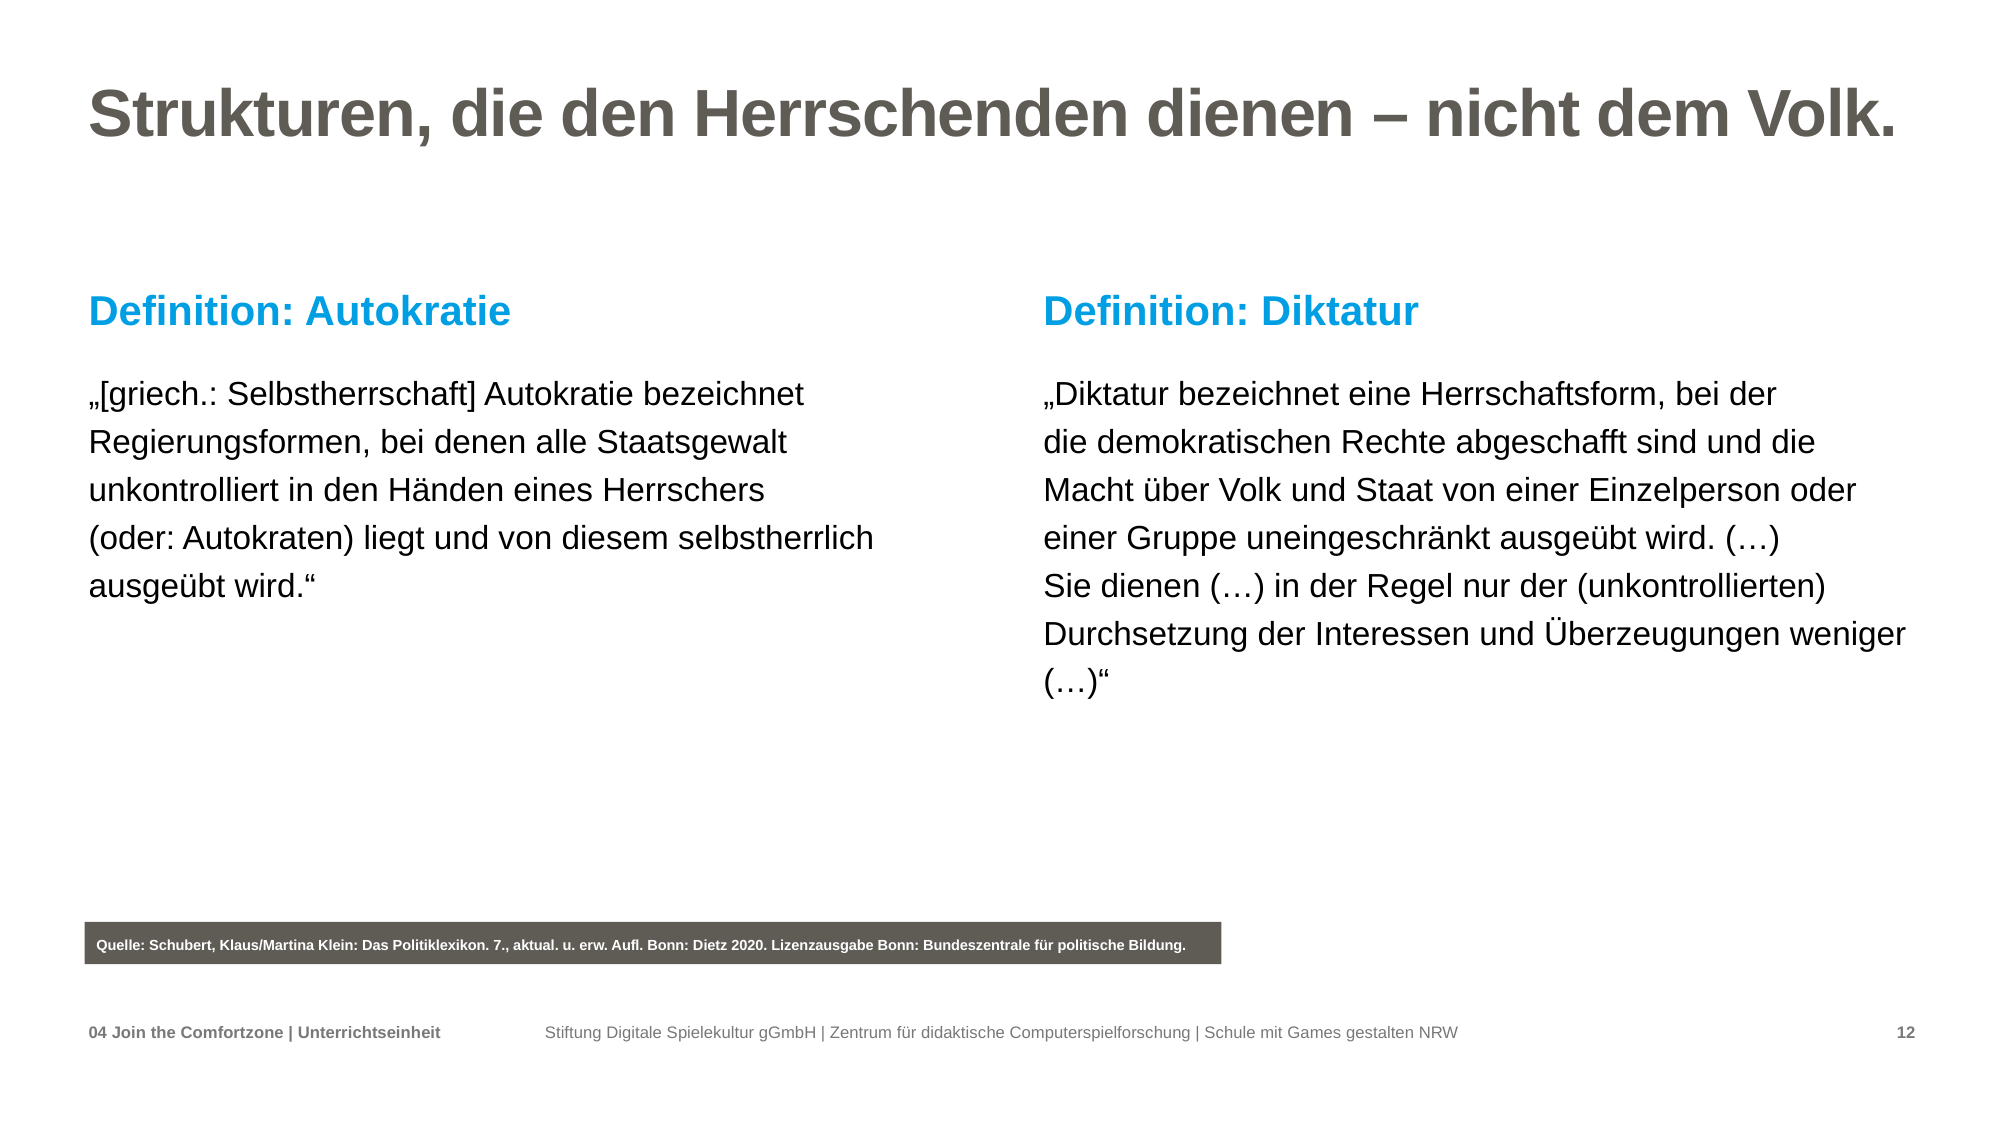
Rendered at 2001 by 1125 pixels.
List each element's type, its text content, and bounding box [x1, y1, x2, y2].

footer 04 Join the Comfortzone | Unterrichtseinheit [88, 1021, 473, 1081]
title Strukturen, die den Herrschenden dienen – nicht dem Volk. [88, 79, 1976, 227]
text_box Quelle: Schubert, Klaus/Martina Klein: Das Politiklexikon. 7., aktual. u. erw. Aufl. Bonn: Dietz 2020. Lizenzausgabe Bonn: Bundeszentrale für politische Bildung. [84, 921, 1222, 965]
list „[griech.: Selbstherrschaft] Autokratie bezeichnet Regierungsformen, bei denen alle Staatsgewalt unkontrolliert in den Händen eines Herrschers (oder: Autokraten) liegt und von diesem selbstherrlich ausgeübt wird.“ [88, 364, 957, 921]
list Definition: Diktatur [1043, 274, 1916, 338]
slide_number 12 [1820, 1021, 1916, 1081]
list „Diktatur bezeichnet eine Herrschaftsform, bei der die demokratischen Rechte abgeschafft sind und die Macht über Volk und Staat von einer Einzelperson oder einer Gruppe uneingeschränkt ausgeübt wird. (…) Sie dienen (…) in der Regel nur der (unkontrollierten) Durchsetzung der Interessen und Überzeugungen weniger (…)“ [1043, 364, 1916, 965]
list Definition: Autokratie [88, 274, 957, 338]
